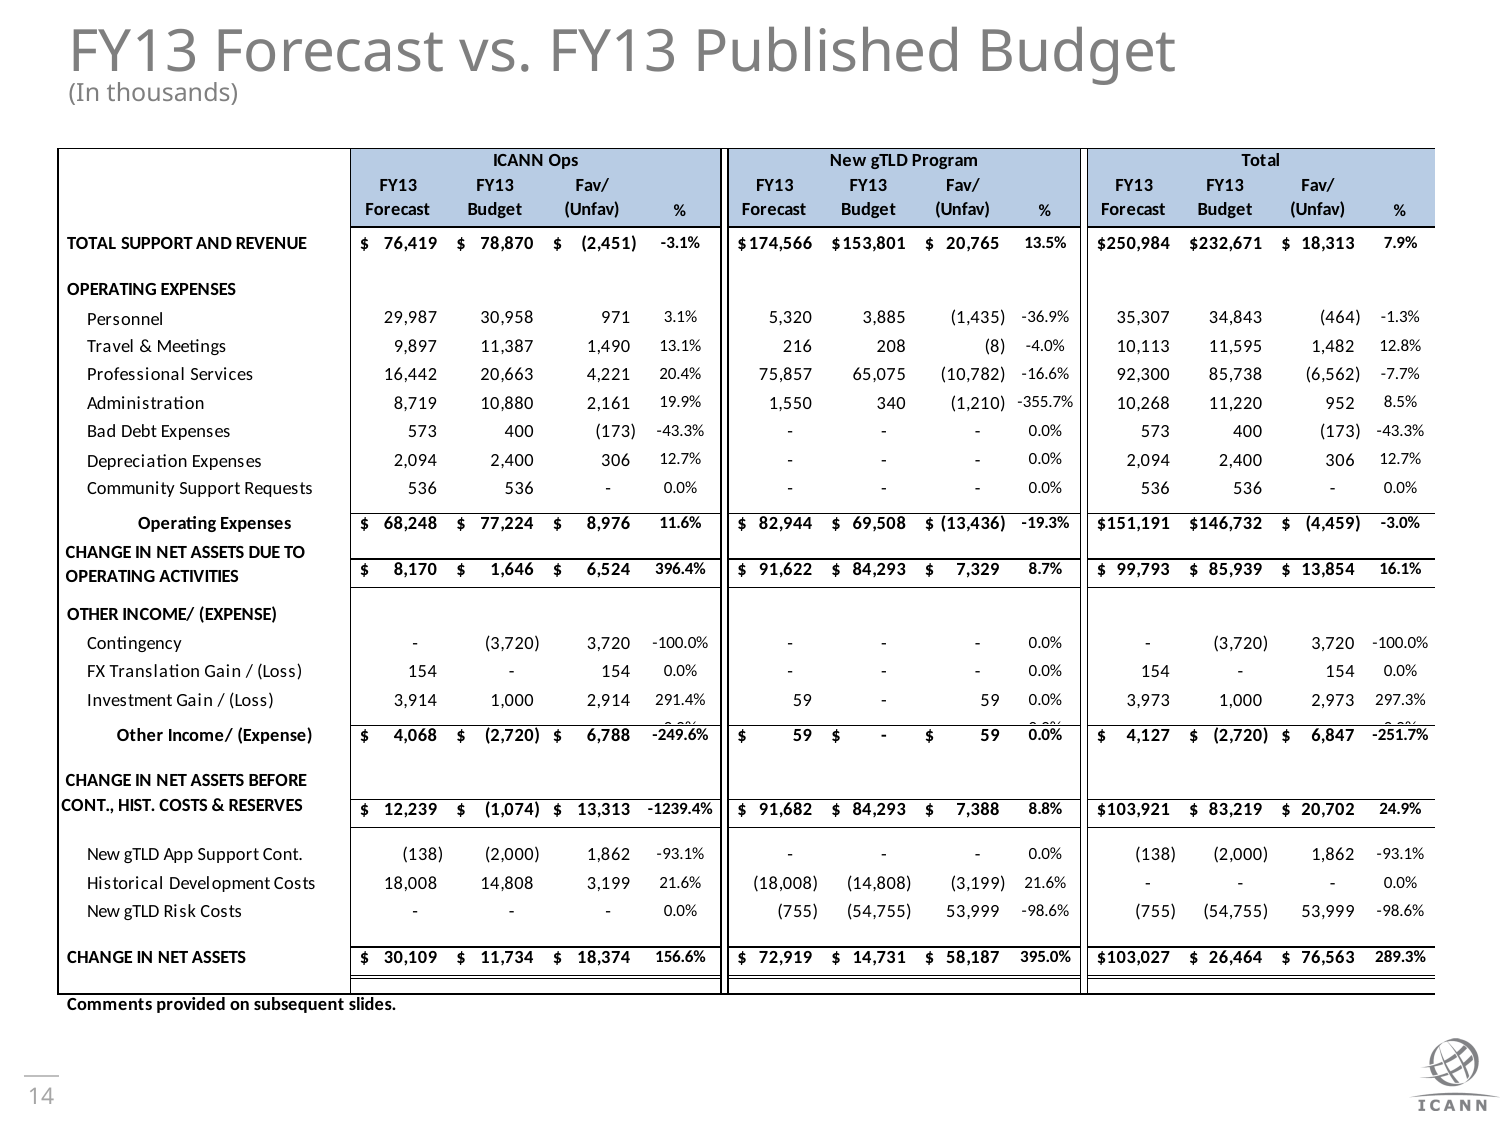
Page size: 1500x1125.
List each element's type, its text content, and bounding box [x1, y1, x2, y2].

title FY13 Forecast vs. FY13 Published Budget (In thousands) [54, 19, 1471, 116]
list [56, 147, 1437, 1024]
picture [1409, 1038, 1500, 1111]
